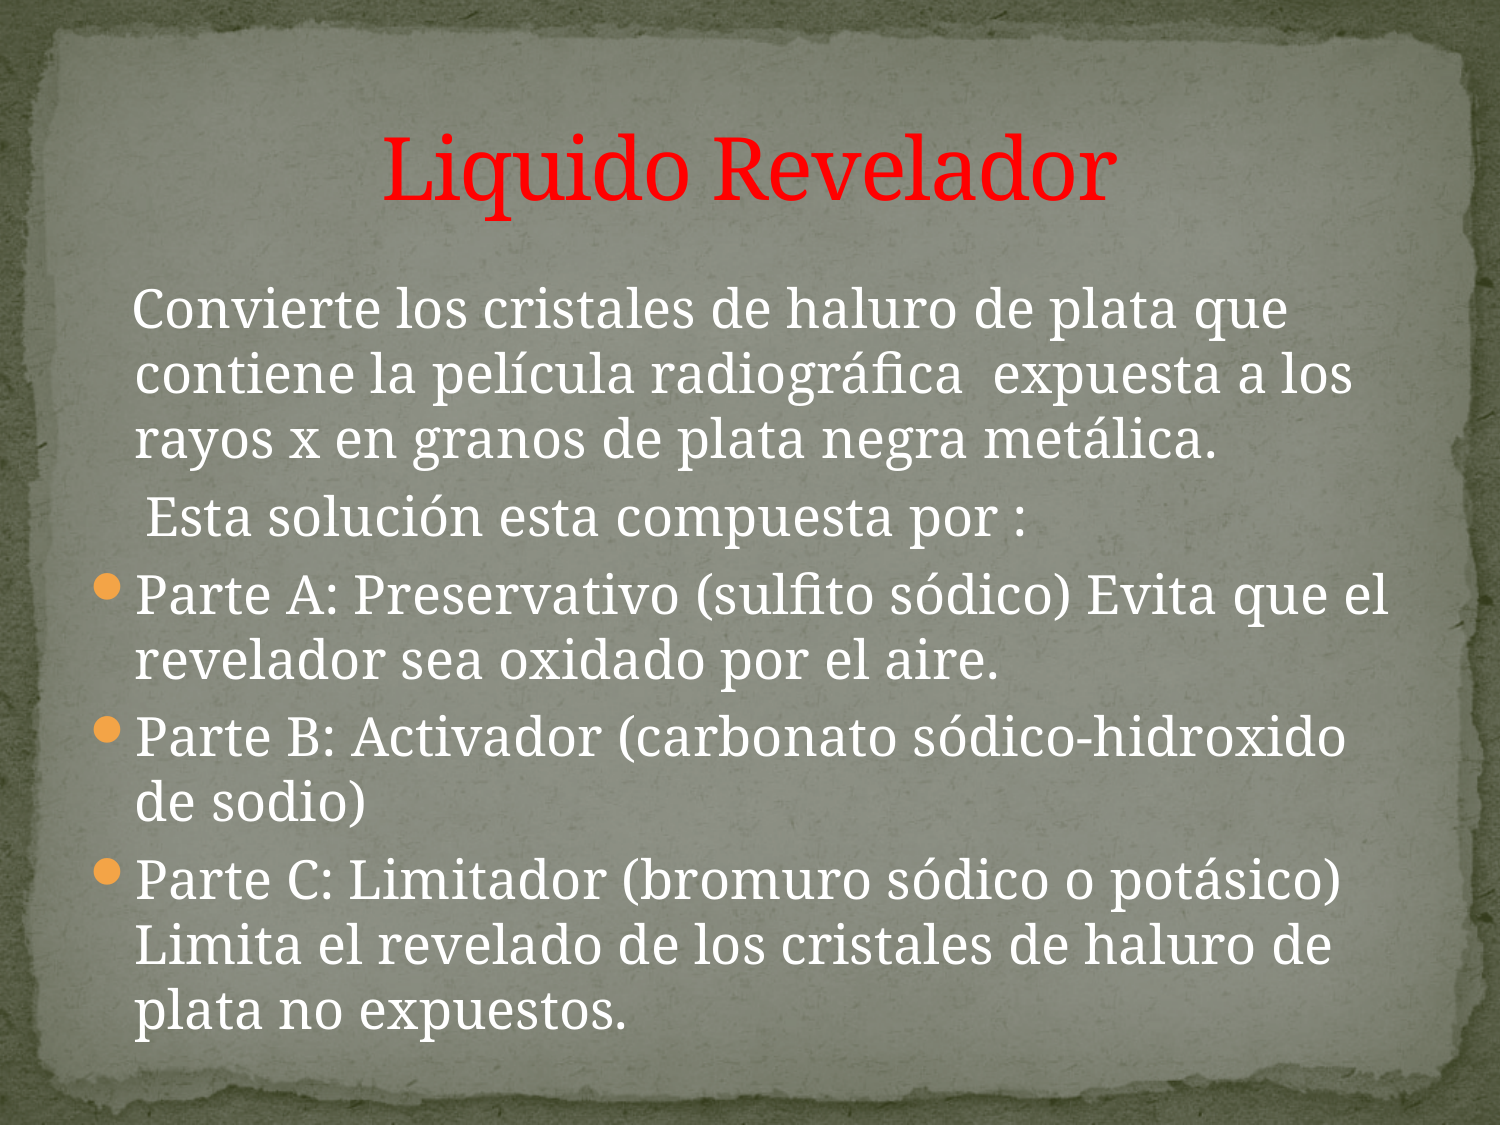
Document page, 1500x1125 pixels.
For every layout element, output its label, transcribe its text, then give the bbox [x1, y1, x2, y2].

title Liquido Revelador [74, 24, 1425, 225]
list Convierte los cristales de haluro de plata que contiene la película radiográfica expuesta a los rayos x en granos de plata negra metálica. Esta solución esta compuesta por : Parte A: Preservativo (sulfito sódico) Evita que el revelador sea oxidado por el aire. Parte B: Activador (carbonato sódico-hidroxido de sodio) Parte C: Limitador (bromuro sódico o potásico) Limita el revelado de los cristales de haluro de plata no expuestos. [75, 267, 1425, 1076]
